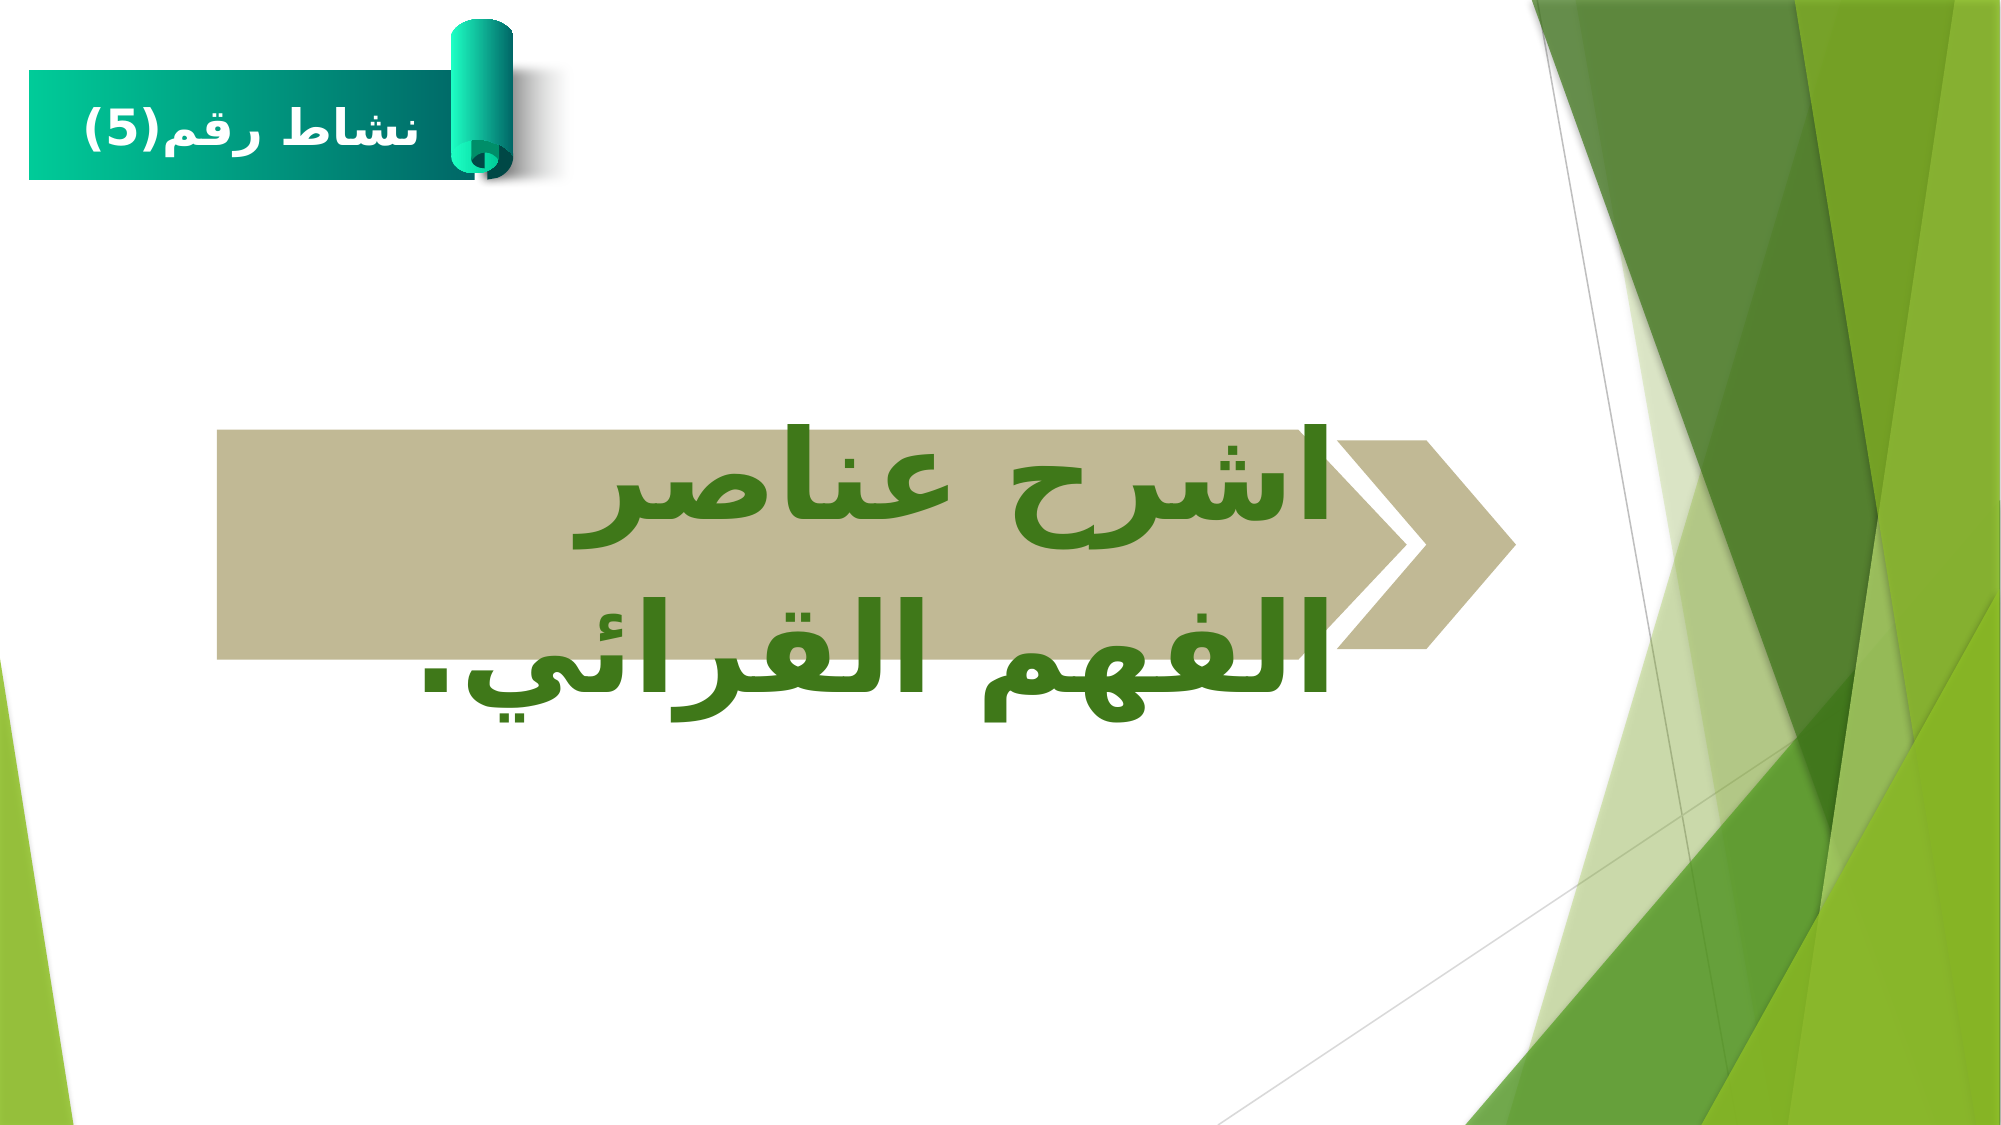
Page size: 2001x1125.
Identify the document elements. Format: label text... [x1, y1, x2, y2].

text_box اشرح عناصر الفهم القرائي. [215, 428, 1408, 662]
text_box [28, 18, 579, 190]
text_box [1335, 438, 1518, 651]
